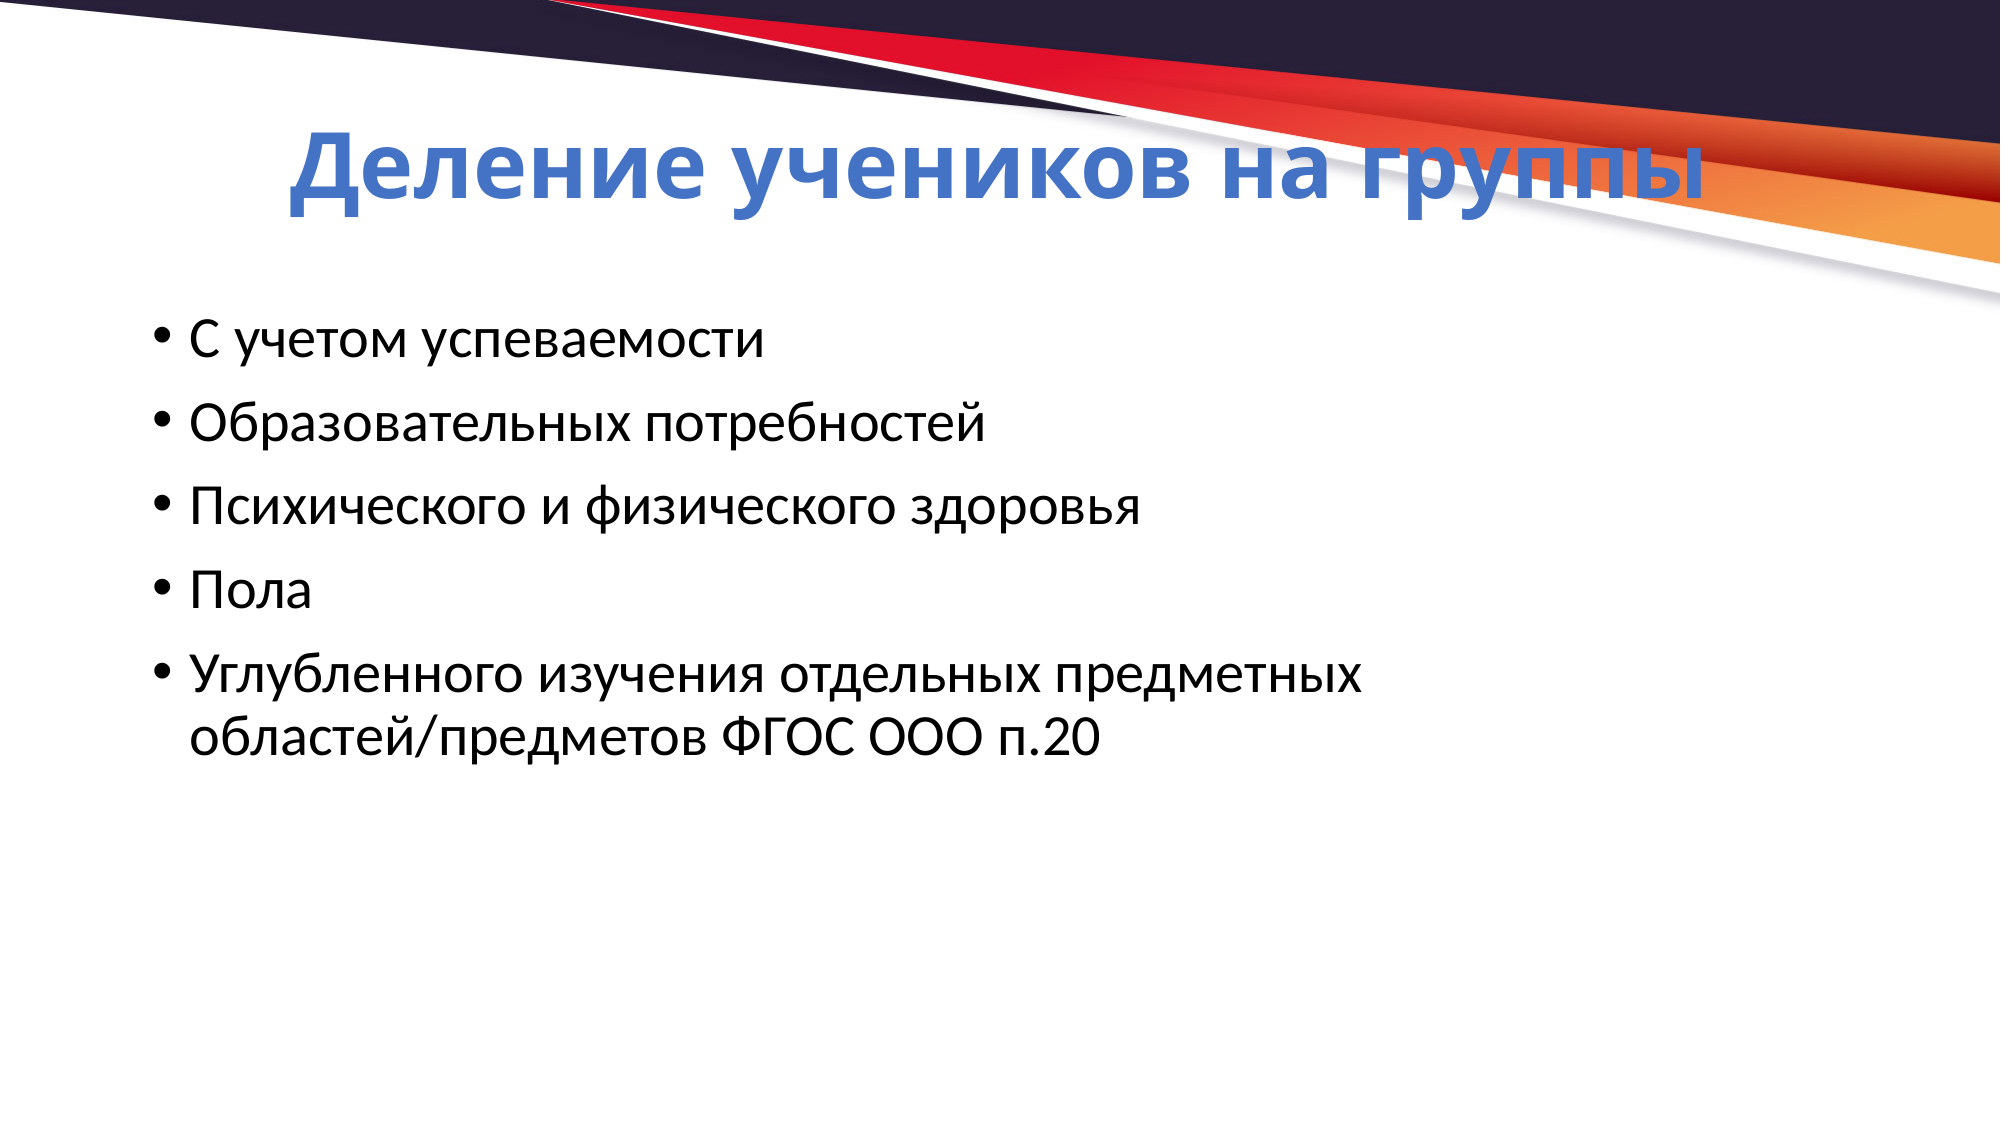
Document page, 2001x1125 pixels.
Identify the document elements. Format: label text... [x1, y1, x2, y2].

title Деление учеников на группы [137, 59, 1863, 278]
list С учетом успеваемости Образовательных потребностей Психического и физического здоровья Пола Углубленного изучения отдельных предметных областей/предметов ФГОС ООО п.20 [137, 299, 1863, 1014]
picture [0, 0, 2000, 1125]
